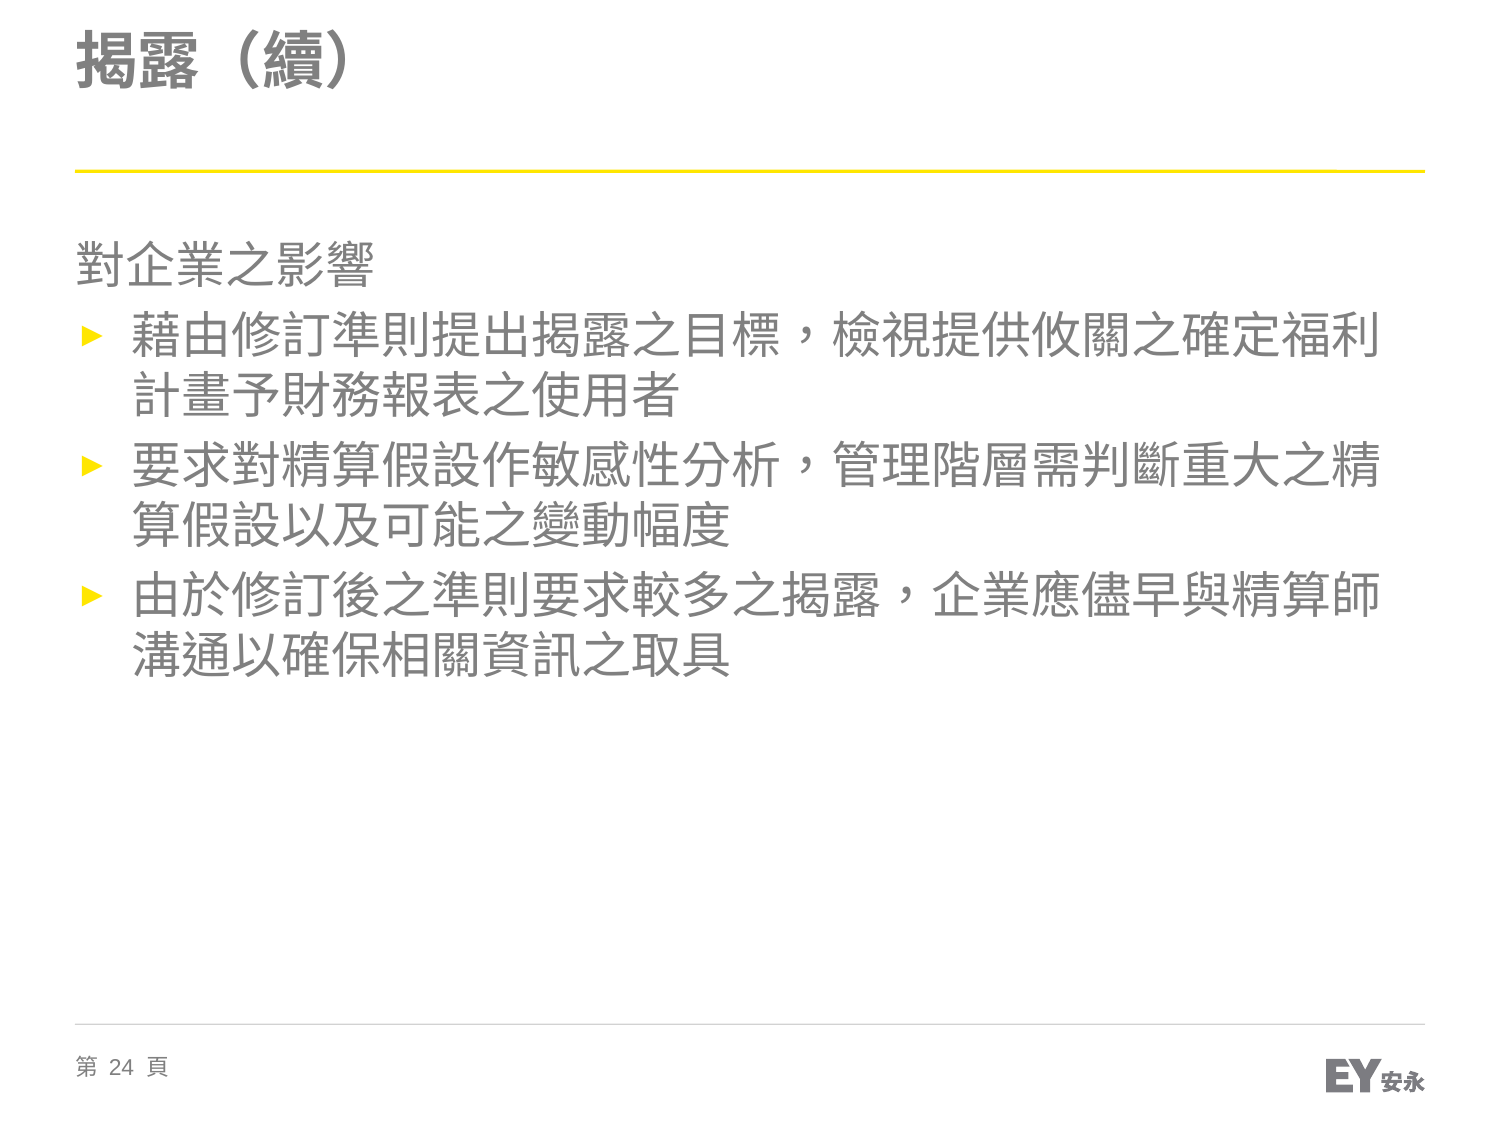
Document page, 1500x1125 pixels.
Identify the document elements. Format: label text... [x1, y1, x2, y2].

title 揭露（續） [75, 33, 1425, 175]
list 對企業之影響 藉由修訂準則提出揭露之目標，檢視提供攸關之確定福利計畫予財務報表之使用者 要求對精算假設作敏感性分析，管理階層需判斷重大之精算假設以及可能之變動幅度 由於修訂後之準則要求較多之揭露，企業應儘早與精算師溝通以確保相關資訊之取具 [75, 233, 1425, 1005]
